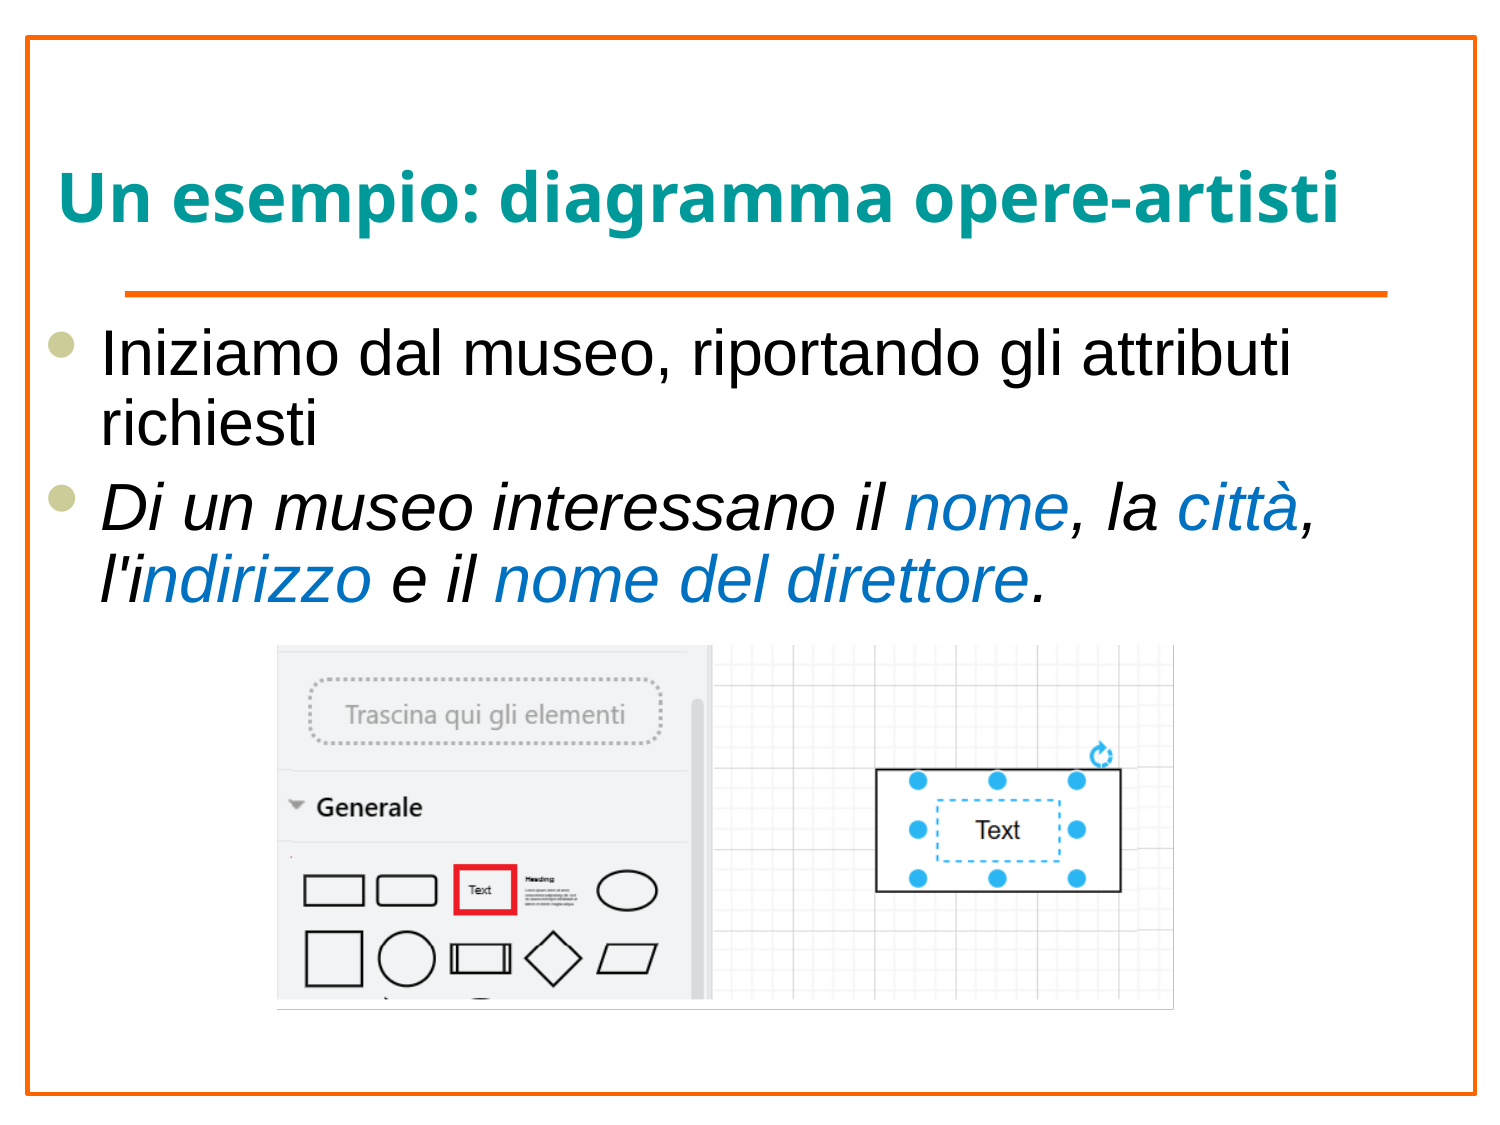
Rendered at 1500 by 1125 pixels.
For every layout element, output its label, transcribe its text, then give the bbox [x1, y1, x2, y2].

picture [277, 644, 1176, 1012]
title Un esempio: diagramma opere-artisti [41, 87, 1483, 244]
list Iniziamo dal museo, riportando gli attributi richiesti Di un museo interessano il nome, la città, l'indirizzo e il nome del direttore. [29, 312, 1459, 1024]
